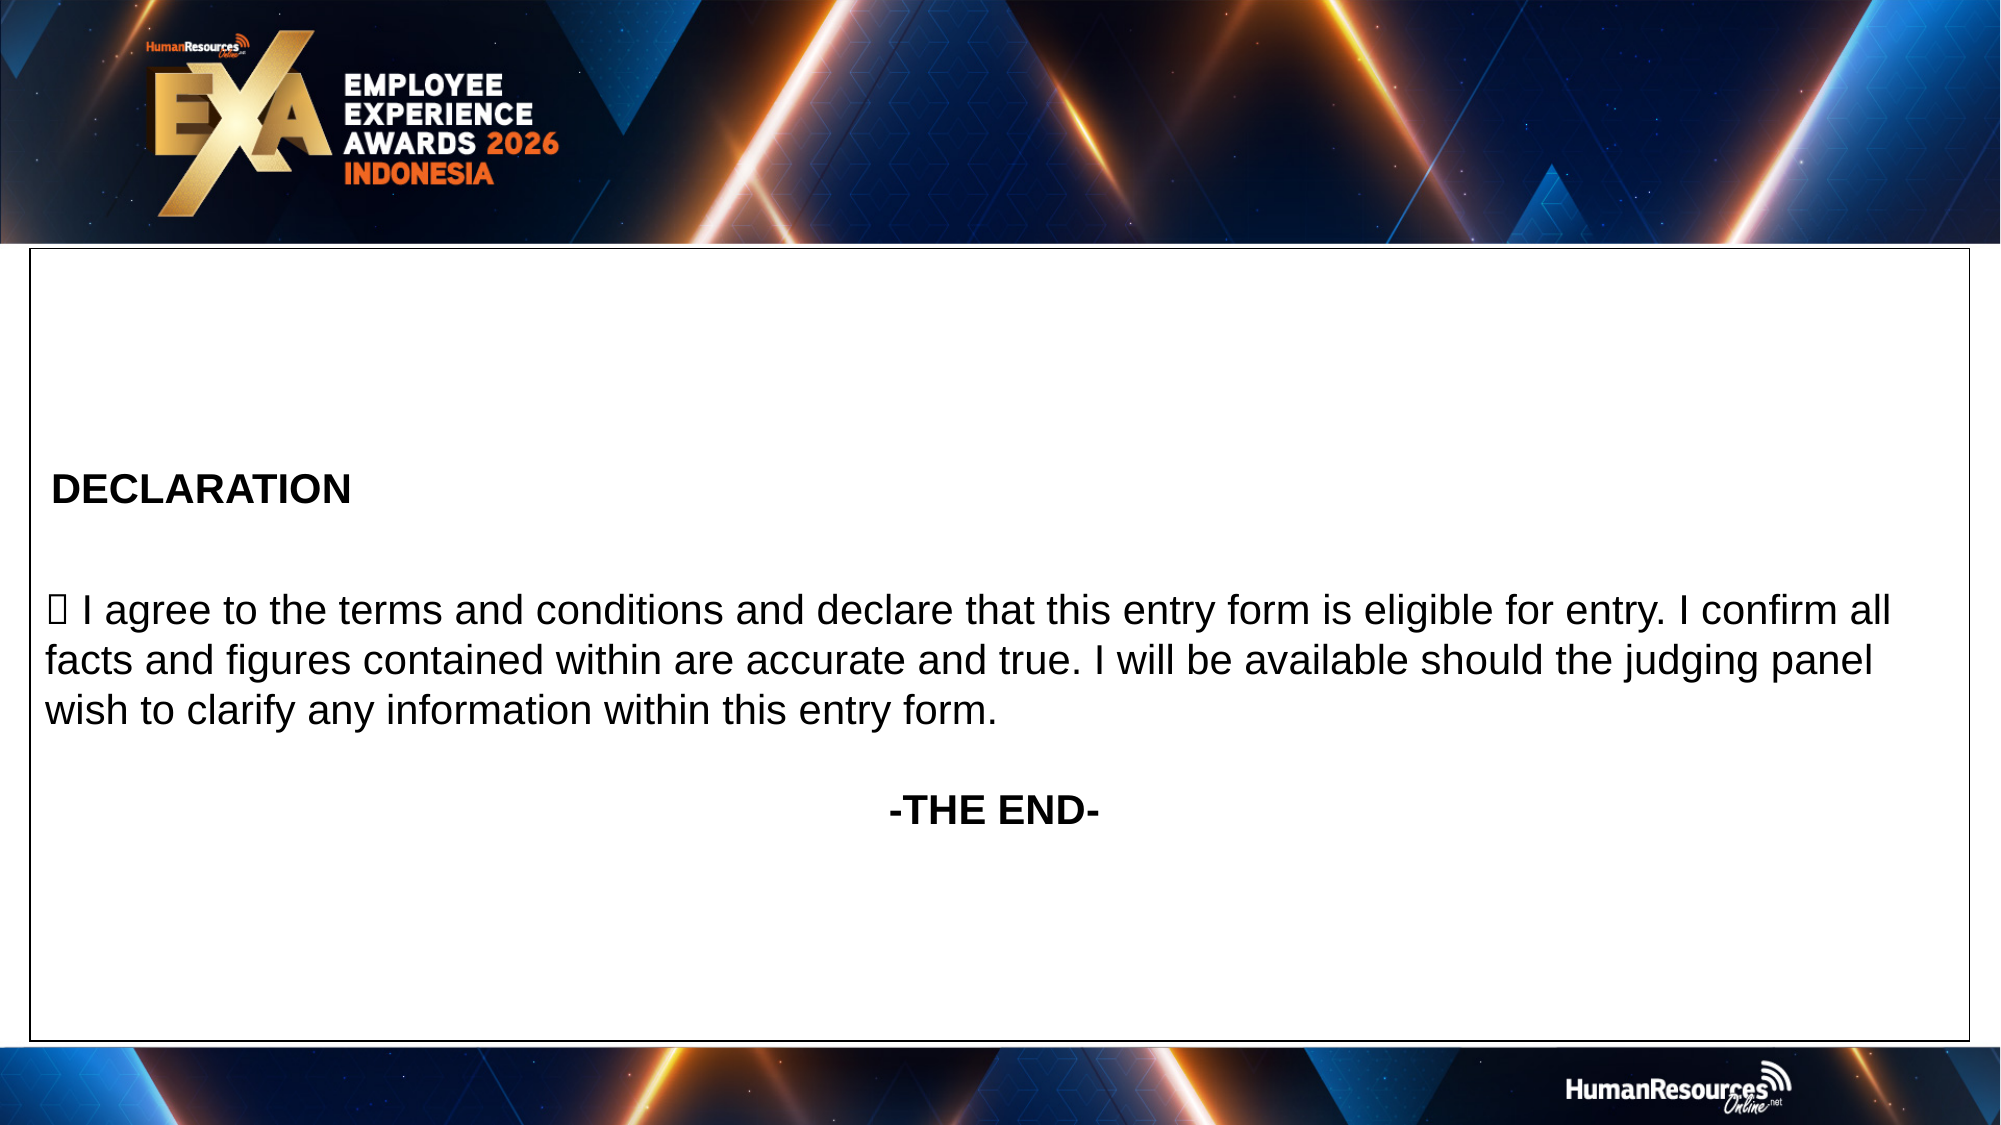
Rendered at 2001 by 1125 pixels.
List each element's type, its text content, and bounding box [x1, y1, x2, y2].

picture [0, 0, 2001, 1125]
text_box DECLARATION  I agree to the terms and conditions and declare that this entry form is eligible for entry. I confirm all facts and figures contained within are accurate and true. I will be available should the judging panel wish to clarify any information within this entry form. -THE END- [30, 248, 1970, 1042]
